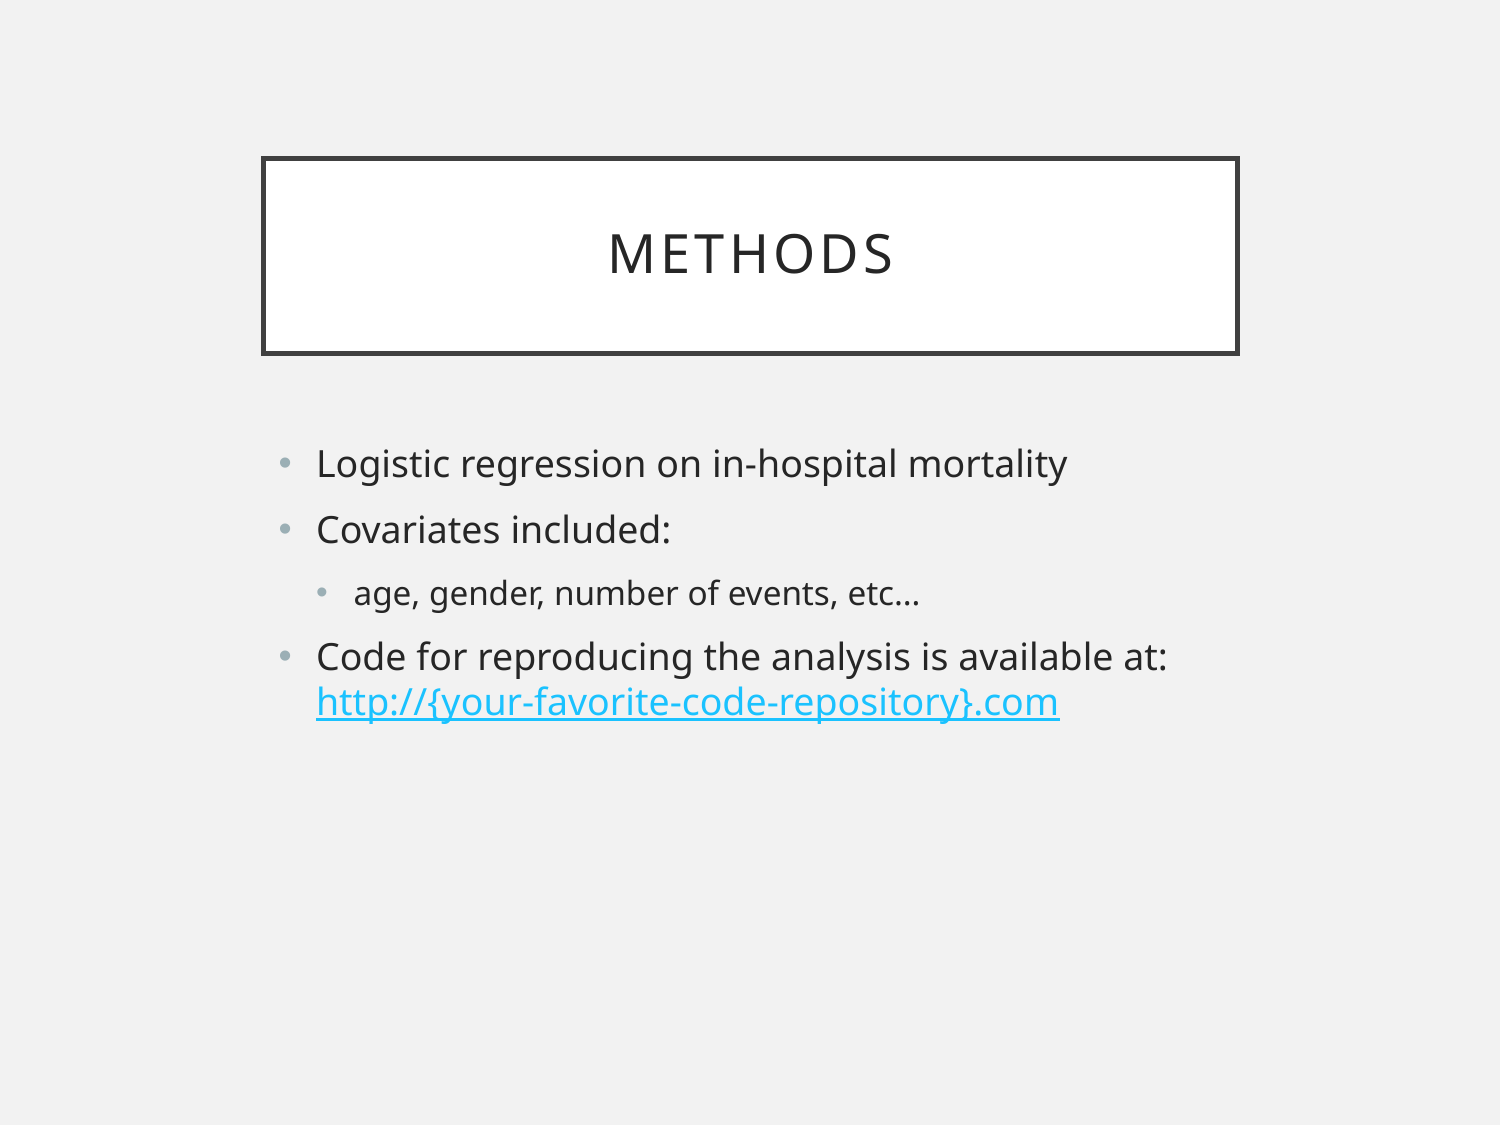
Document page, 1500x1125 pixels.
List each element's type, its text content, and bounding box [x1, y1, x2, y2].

list Logistic regression on in-hospital mortality Covariates included: age, gender, number of events, etc… Code for reproducing the analysis is available at: http://{your-favorite-code-repository}.com [263, 432, 1238, 942]
title Methods [261, 156, 1240, 356]
